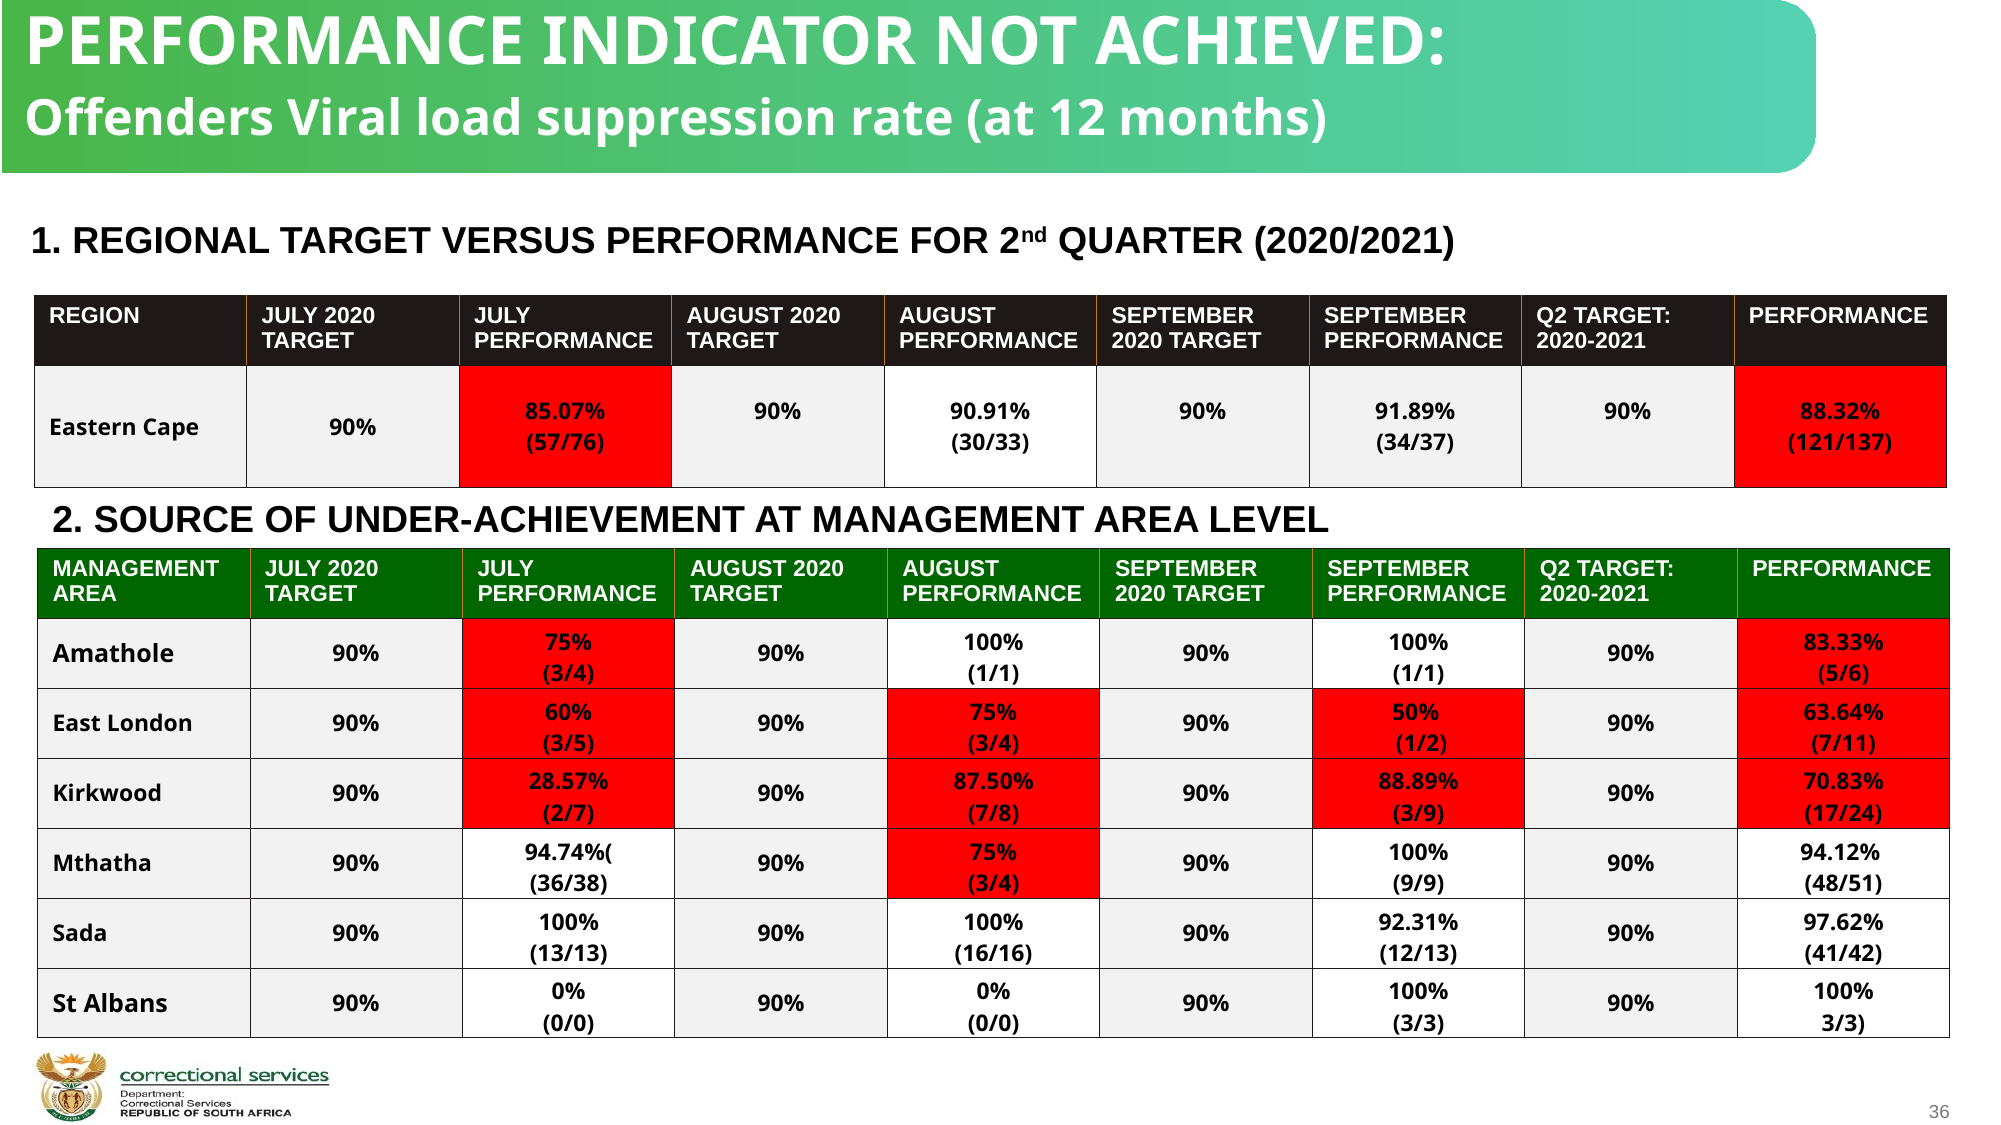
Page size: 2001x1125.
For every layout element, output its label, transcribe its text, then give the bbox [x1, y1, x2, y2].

table_cell 90% [1522, 366, 1734, 487]
table_header SEPTEMBER PERFORMANCE [1310, 296, 1521, 365]
table_cell 100% (1/1) [888, 619, 1099, 688]
table_cell 94.12% (48/51) [1738, 829, 1949, 898]
table_cell 90% [672, 366, 884, 487]
table_header Q2 TARGET: 2020-2021 [1525, 549, 1737, 618]
table_cell 90% [247, 366, 459, 487]
table_cell 90% [251, 969, 462, 1037]
table_cell 90% [251, 899, 462, 968]
table_cell 90% [251, 689, 462, 758]
table_cell 90% [251, 759, 462, 828]
table_cell 91.89% (34/37) [1310, 366, 1521, 487]
table_header MANAGEMENT AREA [38, 549, 250, 618]
table_cell Kirkwood [38, 759, 250, 828]
table_cell 100% (3/3) [1313, 969, 1524, 1037]
table_cell 63.64% (7/11) [1738, 689, 1949, 758]
table_header AUGUST PERFORMANCE [885, 296, 1096, 365]
table_cell 90% [1100, 759, 1312, 828]
table_cell 0% (0/0) [463, 969, 674, 1037]
table_header AUGUST 2020 TARGET [675, 549, 887, 618]
table_cell 90% [251, 619, 462, 688]
table_cell Amathole [38, 619, 250, 688]
table_cell 90% [1525, 969, 1737, 1037]
table_header JULY PERFORMANCE [460, 296, 671, 365]
table_header AUGUST 2020 TARGET [672, 296, 884, 365]
table_cell 90% [675, 969, 887, 1037]
table_cell 70.83% (17/24) [1738, 759, 1949, 828]
table_cell Sada [38, 899, 250, 968]
table_cell East London [38, 689, 250, 758]
table_header SEPTEMBER 2020 TARGET [1100, 549, 1312, 618]
table_cell 90% [675, 899, 887, 968]
table_cell 100% (13/13) [463, 899, 674, 968]
table_cell 88.89% (3/9) [1313, 759, 1524, 828]
table_cell 90% [1525, 759, 1737, 828]
table_cell 100% 3/3) [1738, 969, 1949, 1037]
table_cell 28.57% (2/7) [463, 759, 674, 828]
table_cell 75% (3/4) [888, 829, 1099, 898]
table_header SEPTEMBER PERFORMANCE [1313, 549, 1524, 618]
table_cell 90% [675, 619, 887, 688]
table_header PERFORMANCE [1738, 549, 1949, 618]
table_cell 90% [1100, 899, 1312, 968]
table_cell 60% (3/5) [463, 689, 674, 758]
table_cell 90% [1100, 619, 1312, 688]
text_box 1. REGIONAL TARGET VERSUS PERFORMANCE FOR 2nd QUARTER (2020/2021) [16, 208, 1481, 269]
table_cell 85.07% (57/76) [460, 366, 671, 487]
text_box 2. SOURCE OF UNDER-ACHIEVEMENT AT MANAGEMENT AREA LEVEL [37, 488, 1538, 548]
table_cell St Albans [38, 969, 250, 1037]
table_cell 100% (16/16) [888, 899, 1099, 968]
table_cell 90% [675, 759, 887, 828]
table_cell 90% [1100, 689, 1312, 758]
table_cell 90% [1100, 969, 1312, 1037]
table_cell 90% [675, 689, 887, 758]
table_cell 92.31% (12/13) [1313, 899, 1524, 968]
table_cell 0% (0/0) [888, 969, 1099, 1037]
table_header Q2 TARGET: 2020-2021 [1522, 296, 1734, 365]
table_cell 50% (1/2) [1313, 689, 1524, 758]
table_cell 83.33% (5/6) [1738, 619, 1949, 688]
table_cell 90% [675, 829, 887, 898]
table_cell 97.62% (41/42) [1738, 899, 1949, 968]
table_cell 100% (9/9) [1313, 829, 1524, 898]
table_cell 100% (1/1) [1313, 619, 1524, 688]
table_header AUGUST PERFORMANCE [888, 549, 1099, 618]
picture [33, 1049, 332, 1123]
table_cell 88.32% (121/137) [1735, 366, 1946, 487]
table_cell 75% (3/4) [463, 619, 674, 688]
table_cell 94.74%( (36/38) [463, 829, 674, 898]
text_box PERFORMANCE INDICATOR NOT ACHIEVED: Offenders Viral load suppression rate (at 12 months) [10, 0, 1808, 86]
table_header JULY 2020 TARGET [247, 296, 459, 365]
table_cell 90% [1525, 689, 1737, 758]
table_header JULY 2020 TARGET [251, 549, 462, 618]
table_header JULY PERFORMANCE [463, 549, 674, 618]
table_cell 90% [1525, 899, 1737, 968]
table_cell 90% [1100, 829, 1312, 898]
table_cell Mthatha [38, 829, 250, 898]
table_cell Eastern Cape [35, 366, 246, 487]
table_header PERFORMANCE [1735, 296, 1946, 365]
table_cell 87.50% (7/8) [888, 759, 1099, 828]
table_cell 90% [251, 829, 462, 898]
table_cell 75% (3/4) [888, 689, 1099, 758]
text_box [2, 0, 1816, 173]
table_header REGION [35, 296, 246, 365]
table_cell 90% [1097, 366, 1309, 487]
table_cell 90% [1525, 619, 1737, 688]
table_header SEPTEMBER 2020 TARGET [1097, 296, 1309, 365]
table_cell 90% [1525, 829, 1737, 898]
table_cell 90.91% (30/33) [885, 366, 1096, 487]
